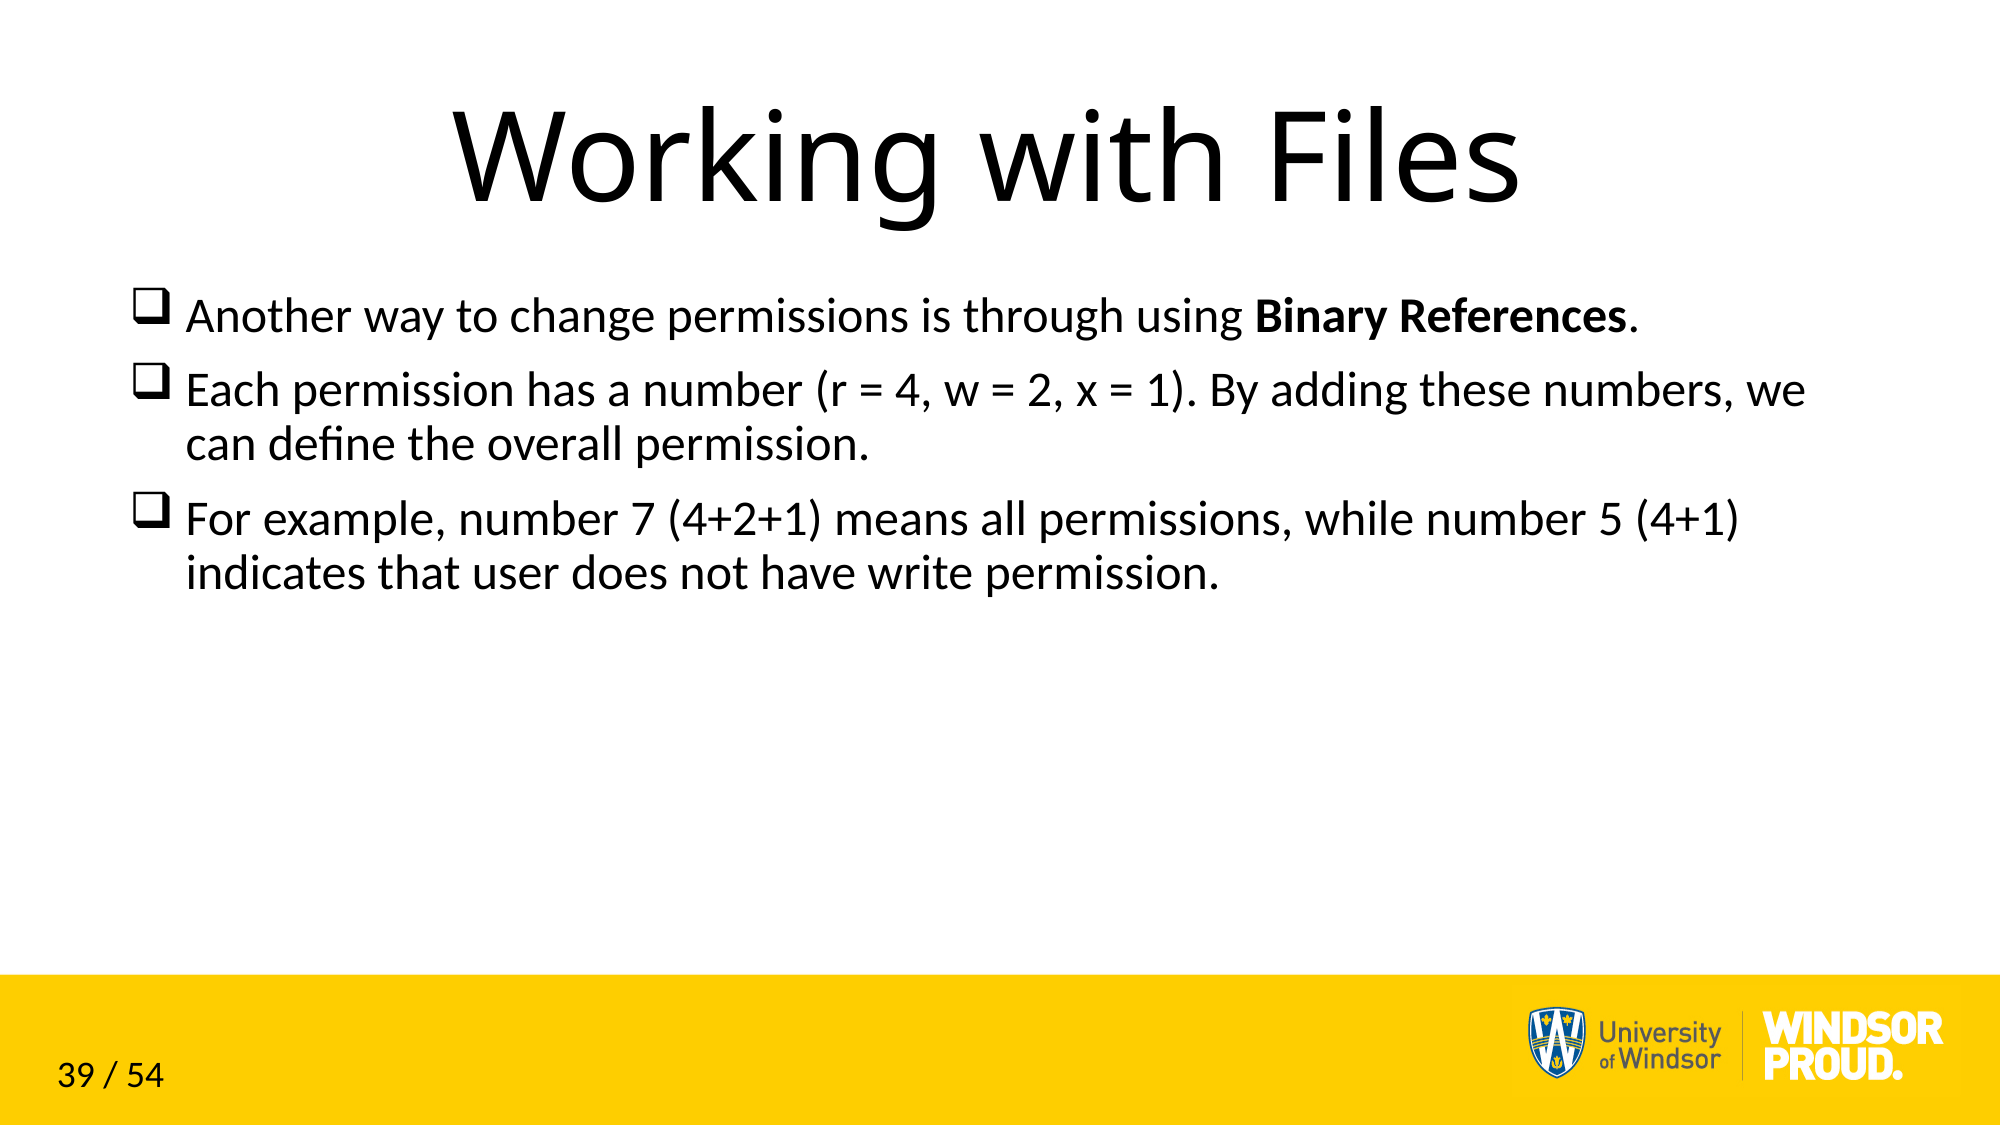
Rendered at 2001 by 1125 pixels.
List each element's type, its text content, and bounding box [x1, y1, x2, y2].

picture [0, 0, 2000, 1125]
slide_number 39 [42, 1042, 525, 1103]
title Working with Files [249, 48, 1726, 237]
subtitle Another way to change permissions is through using Binary References. Each permission has a number (r = 4, w = 2, x = 1). By adding these numbers, we can define the overall permission. For example, number 7 (4+2+1) means all permissions, while number 5 (4+1) indicates that user does not have write permission. [114, 281, 1893, 930]
